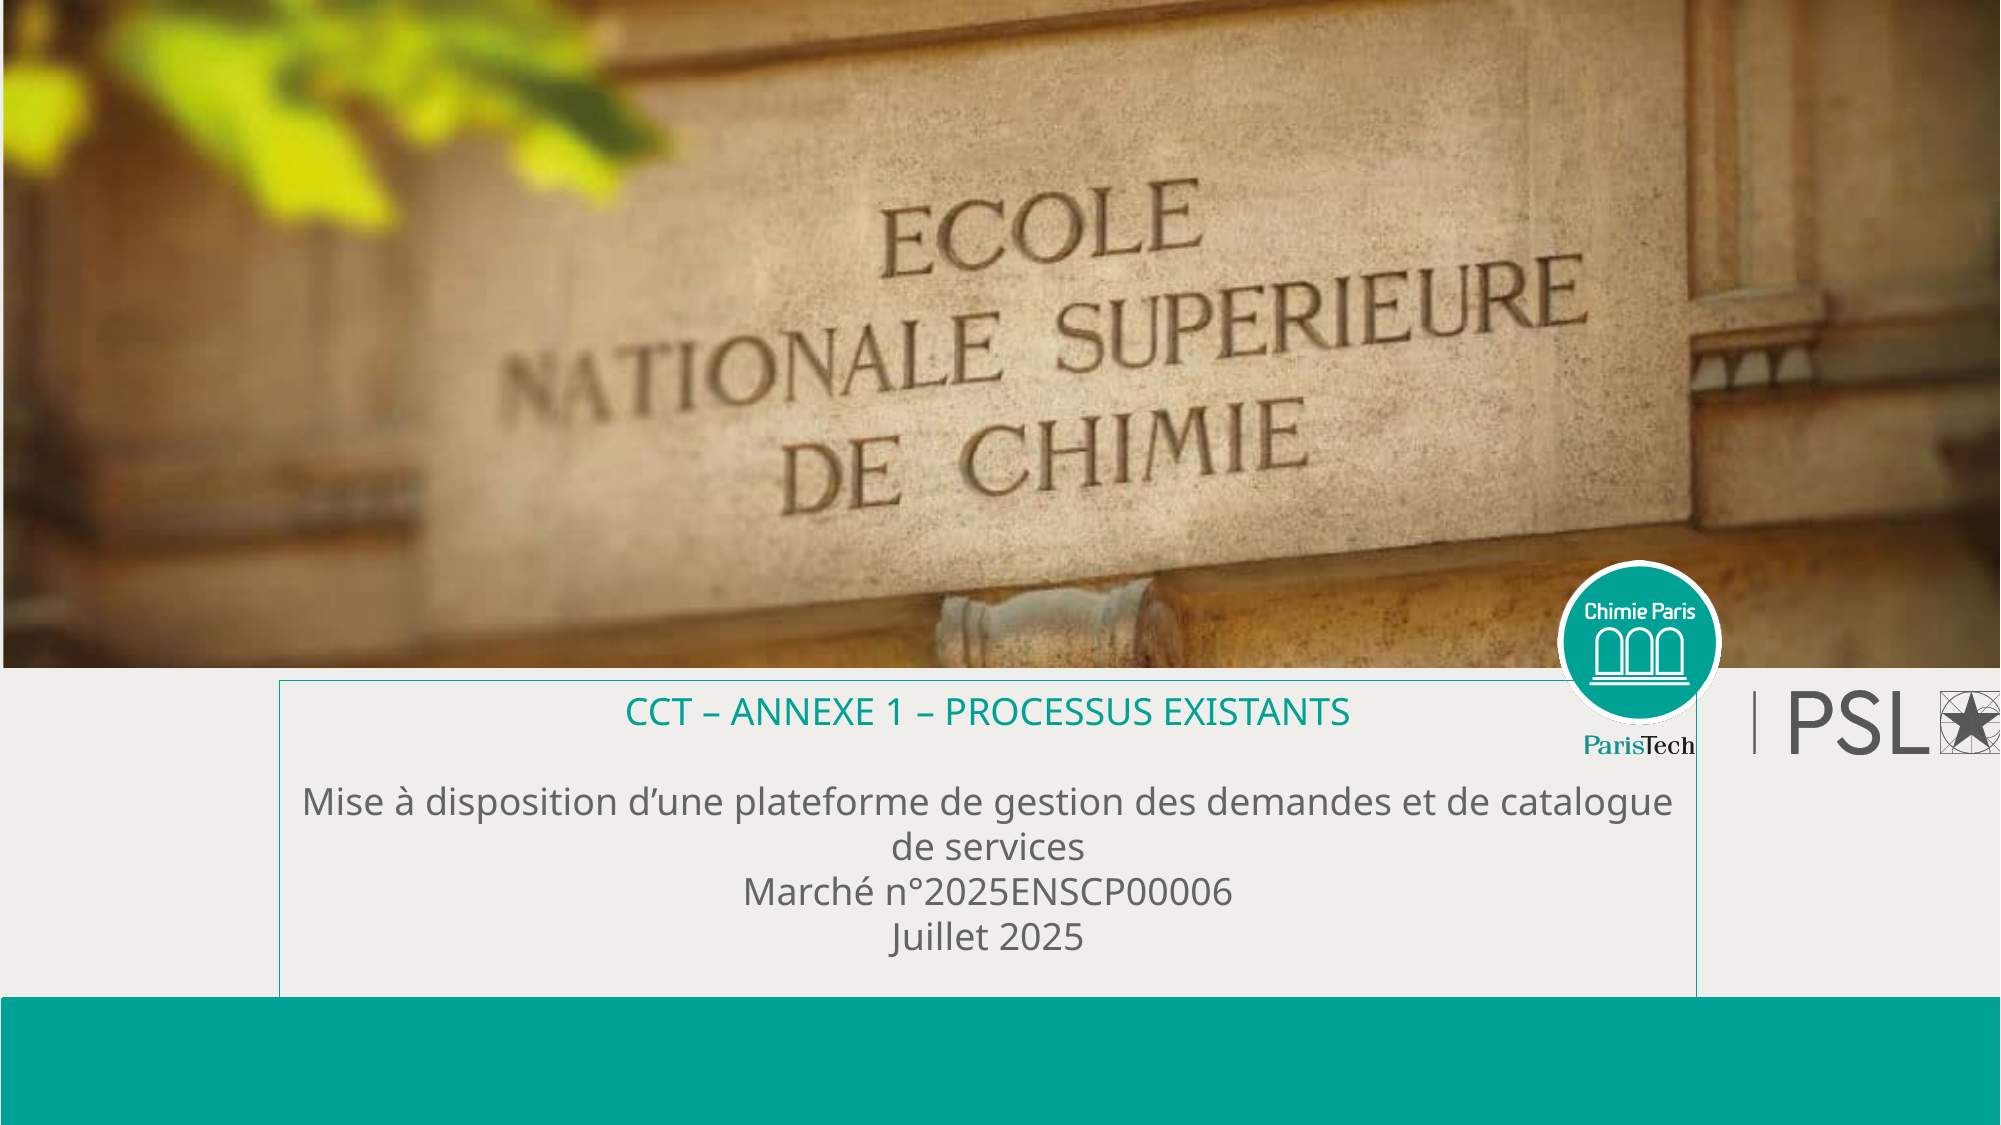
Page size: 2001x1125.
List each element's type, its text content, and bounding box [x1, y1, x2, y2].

text_box [1, 997, 2000, 1125]
text_box CCT – ANNEXE 1 – PROCESSUS EXISTANTS Mise à disposition d’une plateforme de gestion des demandes et de catalogue de services Marché n°2025ENSCP00006 Juillet 2025 [279, 680, 1697, 1011]
picture [3, 0, 2000, 755]
